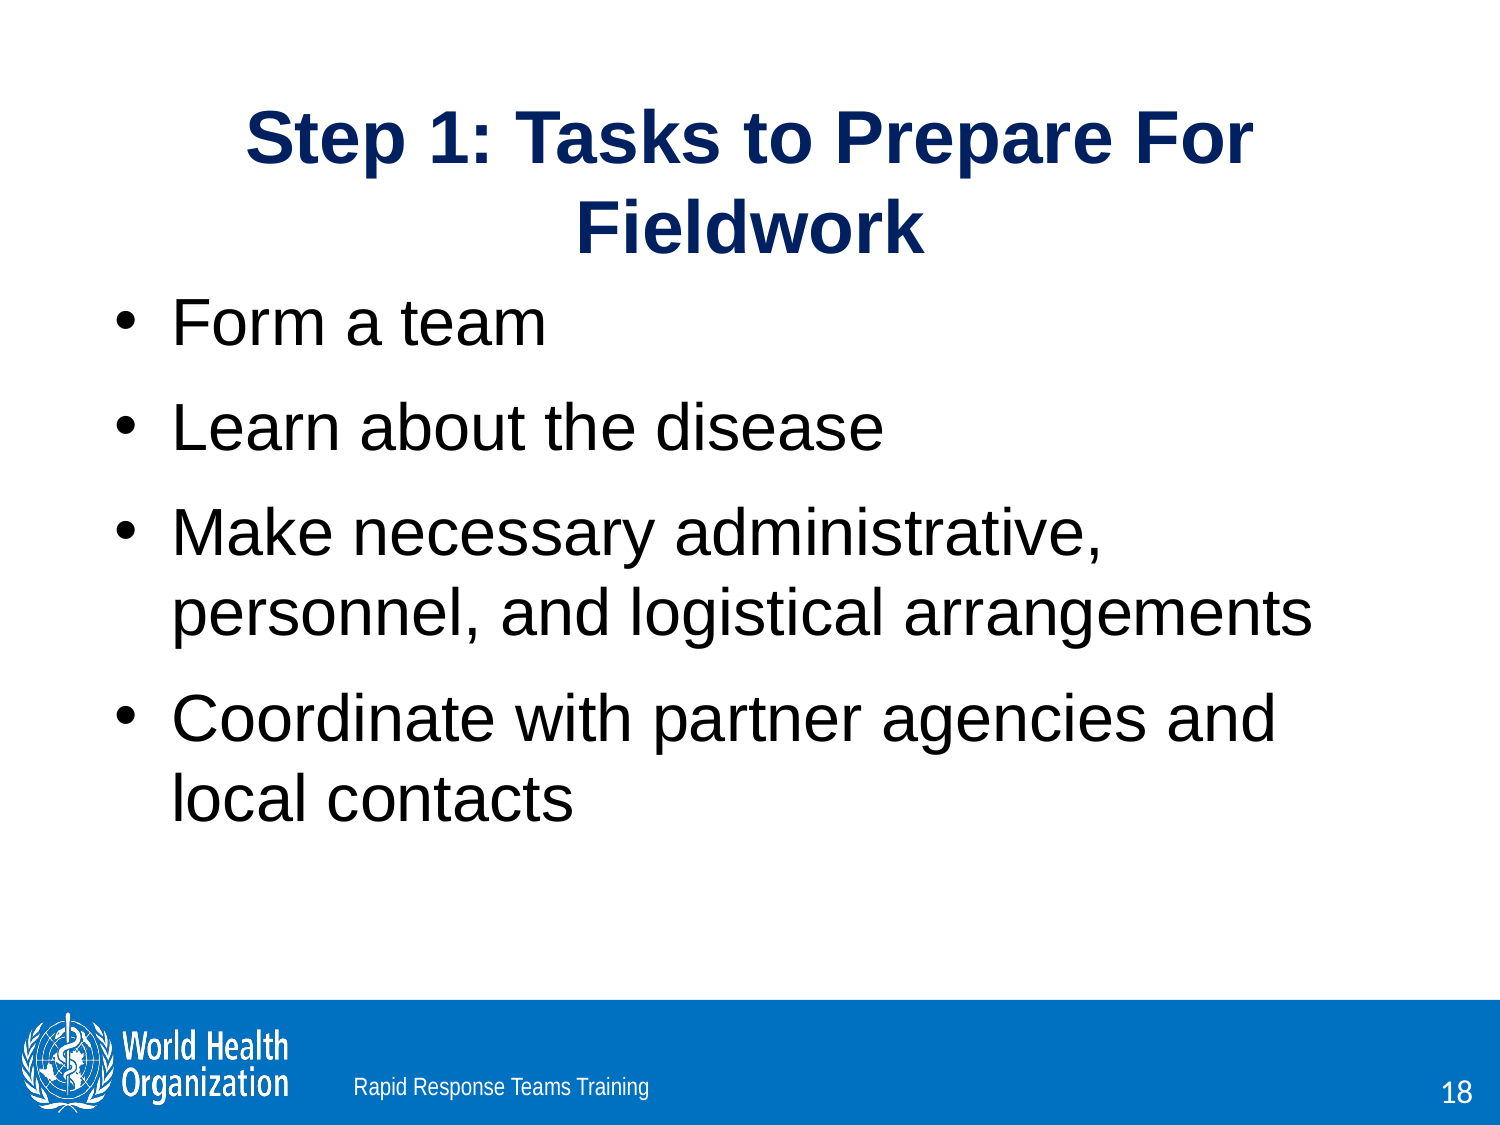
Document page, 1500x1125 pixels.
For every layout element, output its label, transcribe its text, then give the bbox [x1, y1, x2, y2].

picture [21, 1012, 288, 1113]
text_box Form a team Learn about the disease Make necessary administrative, personnel, and logistical arrangements Coordinate with partner agencies and local contacts [100, 271, 1425, 1059]
text_box Step 1: Tasks to Prepare For Fieldwork [62, 81, 1439, 244]
